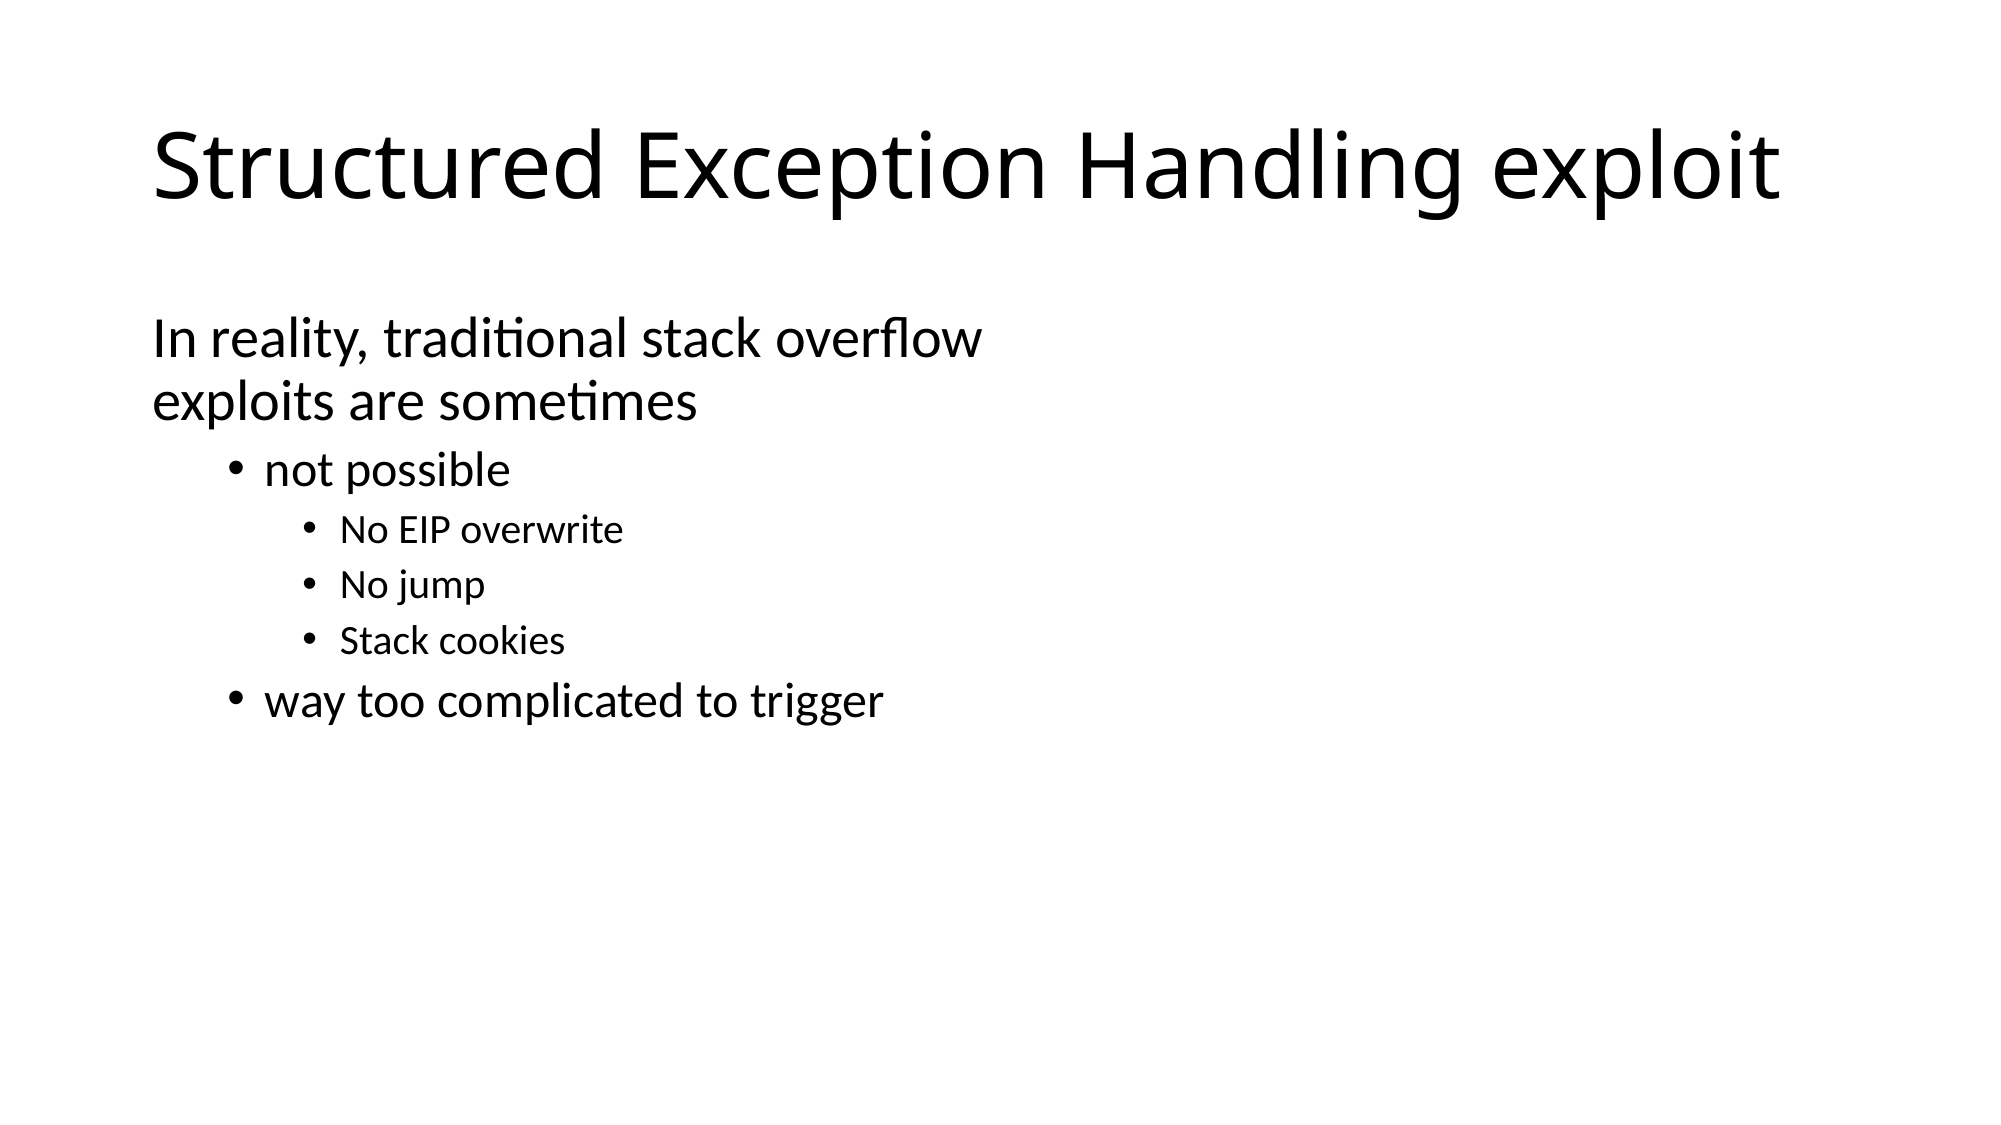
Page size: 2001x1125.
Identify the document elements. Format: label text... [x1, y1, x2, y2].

list In reality, traditional stack overflow exploits are sometimes not possible No EIP overwrite No jump Stack cookies way too complicated to trigger [137, 299, 1003, 1014]
title Structured Exception Handling exploit [137, 59, 1863, 278]
